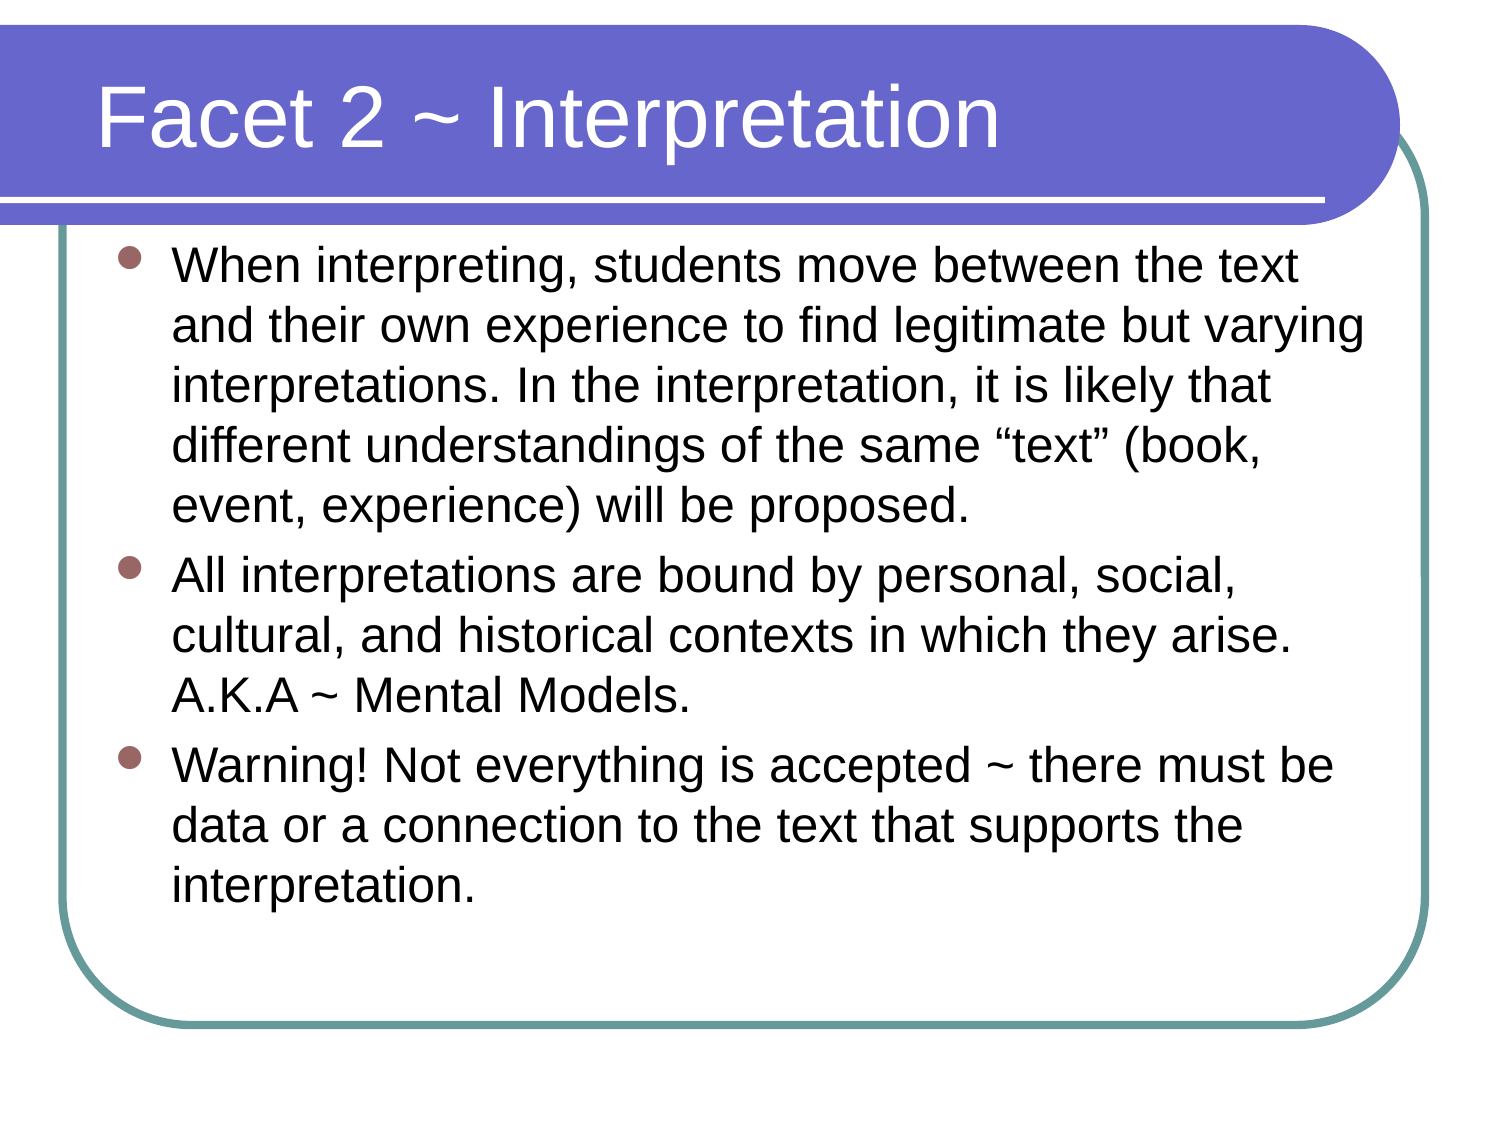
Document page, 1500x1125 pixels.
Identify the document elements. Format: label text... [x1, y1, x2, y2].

list When interpreting, students move between the text and their own experience to find legitimate but varying interpretations. In the interpretation, it is likely that different understandings of the same “text” (book, event, experience) will be proposed. All interpretations are bound by personal, social, cultural, and historical contexts in which they arise. A.K.A ~ Mental Models. Warning! Not everything is accepted ~ there must be data or a connection to the text that supports the interpretation. [99, 224, 1401, 1026]
title Facet 2 ~ Interpretation [31, 37, 1348, 188]
